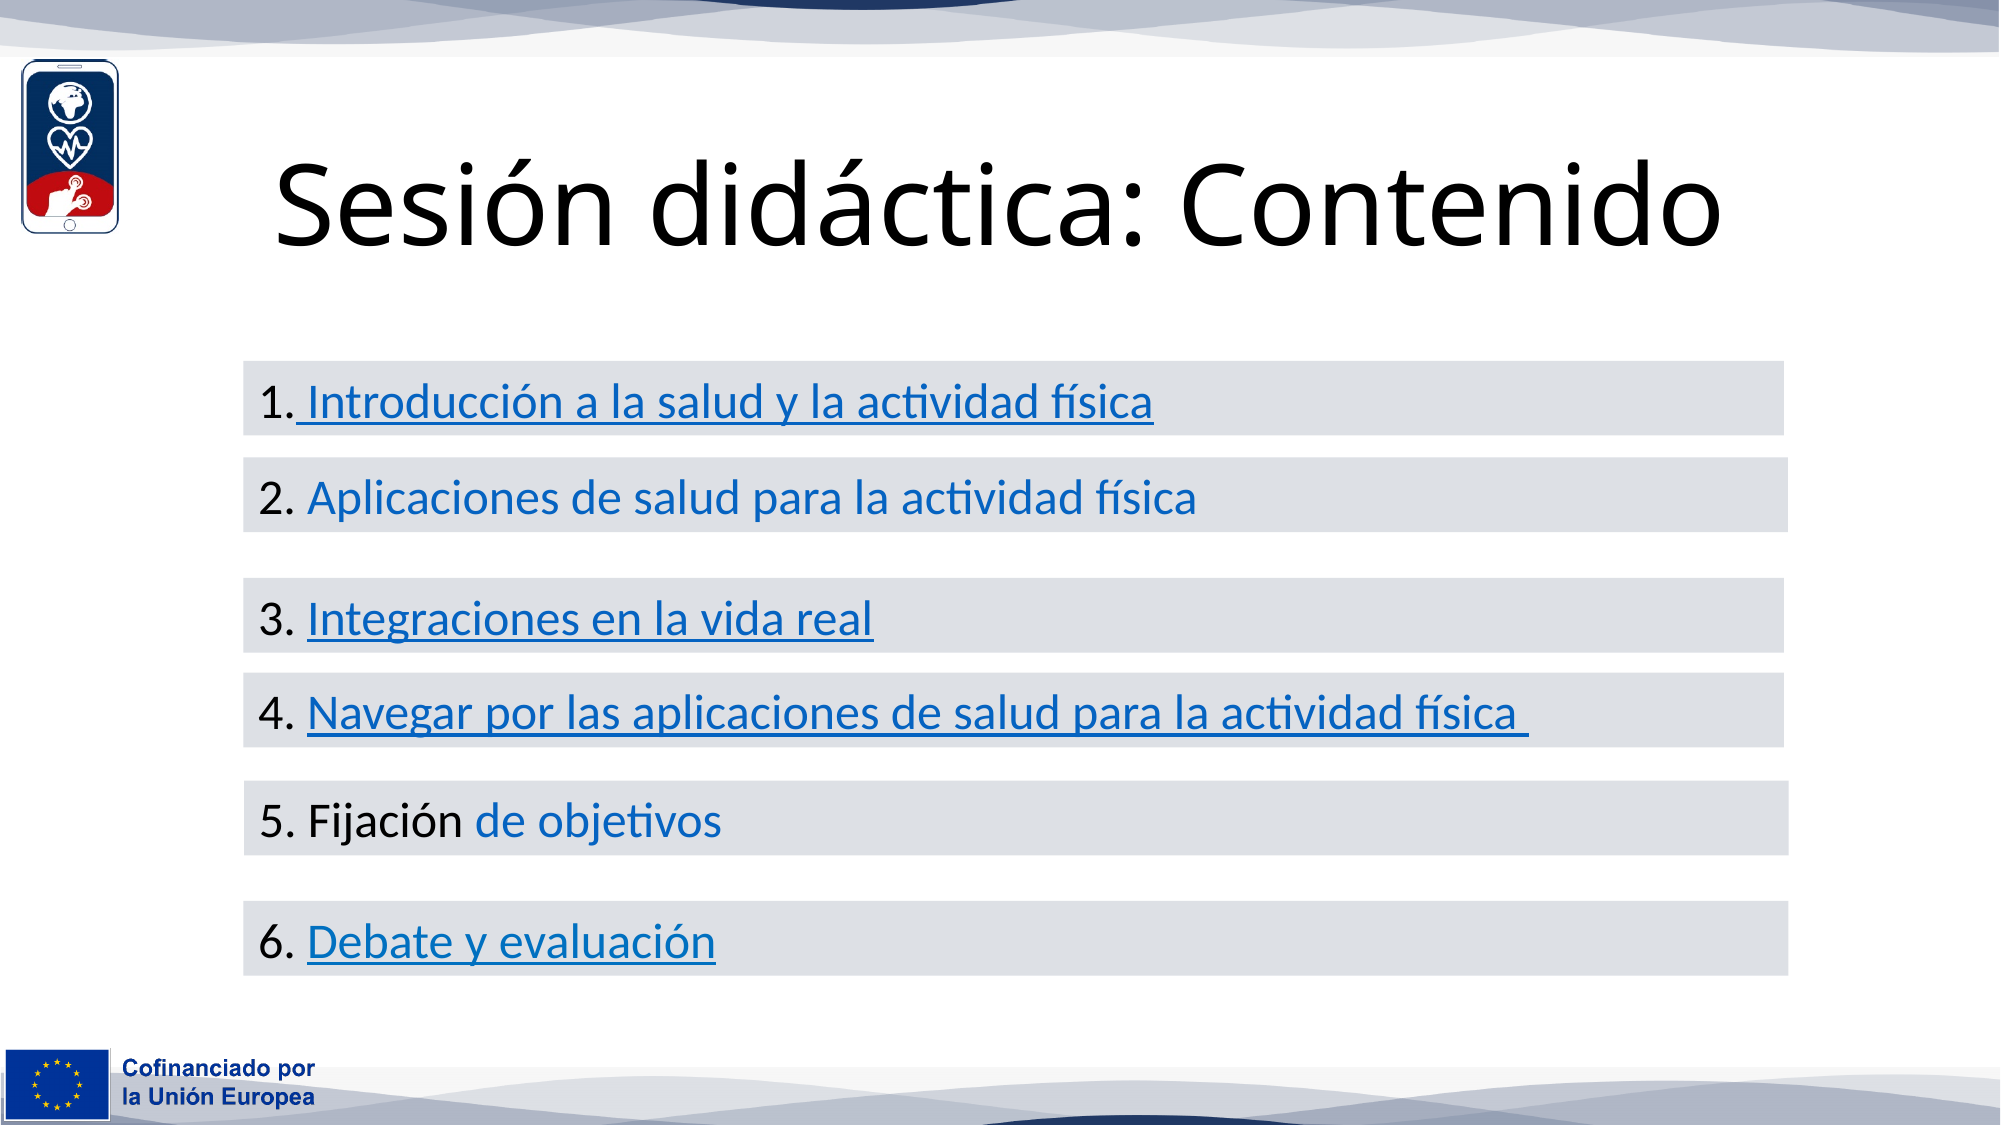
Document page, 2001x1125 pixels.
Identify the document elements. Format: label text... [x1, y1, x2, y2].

text_box 5. Fijación de objetivos [244, 780, 1789, 856]
picture [0, 0, 1999, 57]
title Sesión didáctica: Contenido [137, 59, 1863, 278]
text_box Introducción a la salud y la actividad física [243, 360, 1784, 436]
text_box 2. Aplicaciones de salud para la actividad física [243, 457, 1788, 533]
text_box 4. Navegar por las aplicaciones de salud para la actividad física [243, 672, 1784, 748]
picture [0, 1044, 2001, 1125]
picture [21, 59, 119, 234]
text_box 3. Integraciones en la vida real [243, 577, 1784, 653]
text_box 6. Debate y evaluación [243, 900, 1789, 976]
